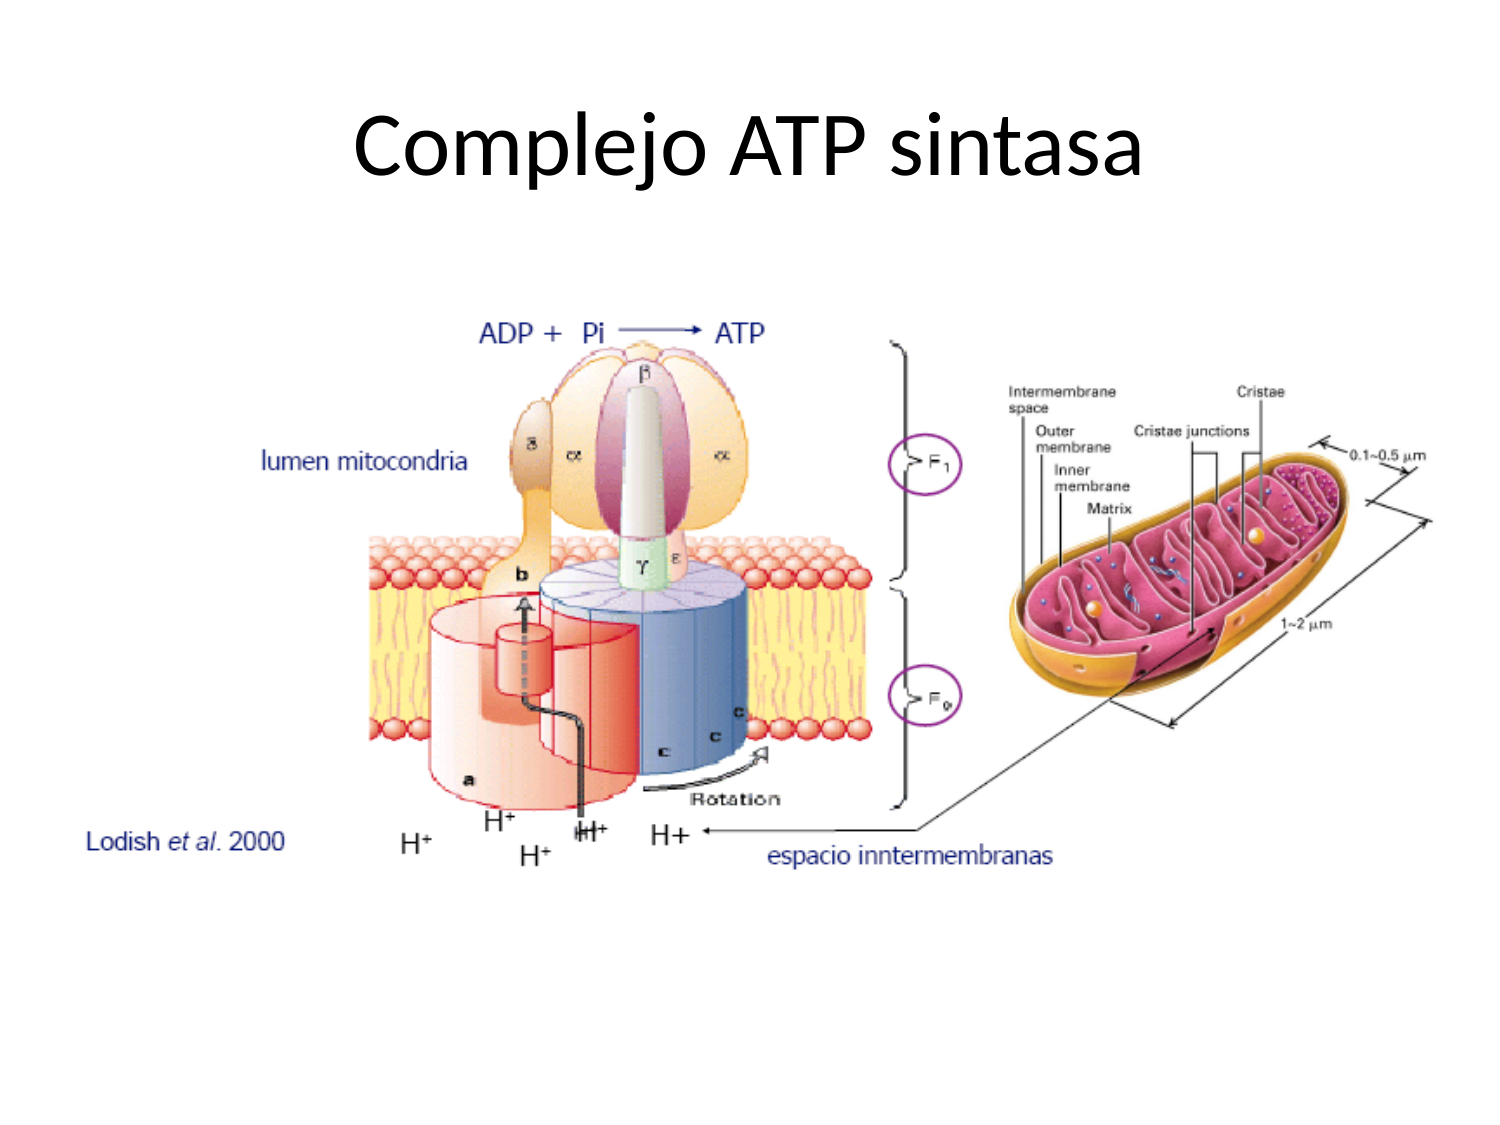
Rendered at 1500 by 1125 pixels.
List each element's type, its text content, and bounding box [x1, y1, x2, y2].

picture [64, 302, 1447, 882]
title Complejo ATP sintasa [75, 45, 1425, 233]
